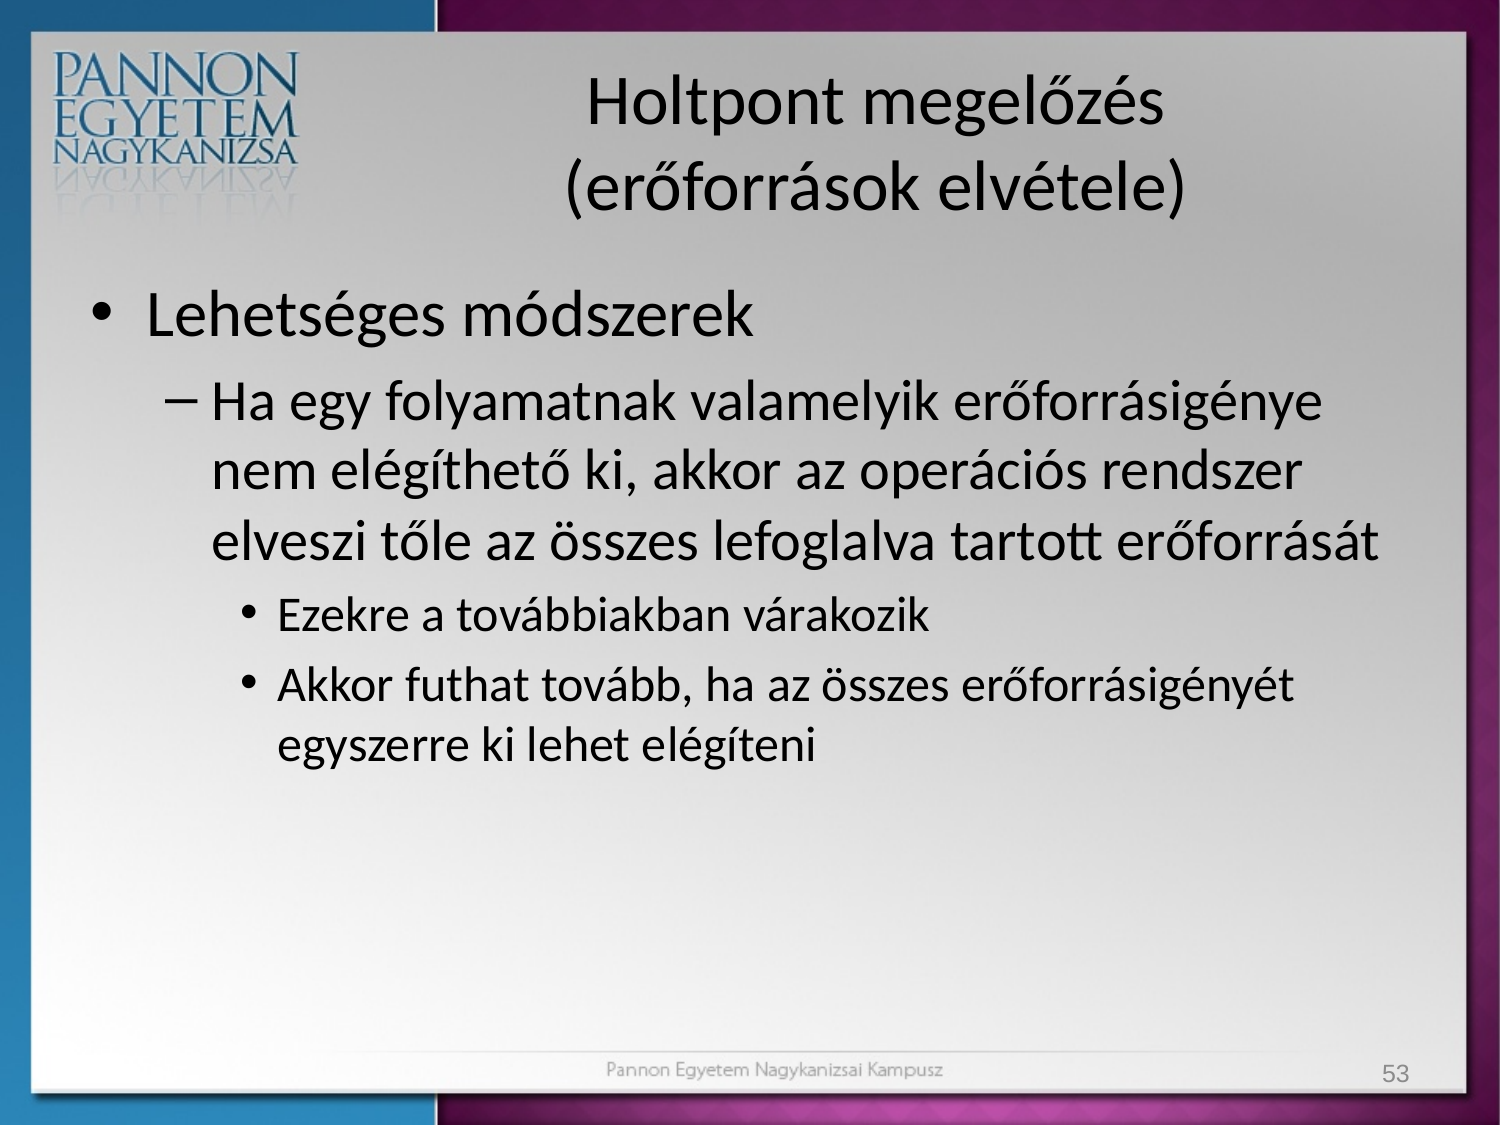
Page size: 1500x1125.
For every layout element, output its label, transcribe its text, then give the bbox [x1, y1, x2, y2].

list Lehetséges módszerek Ha egy folyamatnak valamelyik erőforrásigénye nem elégíthető ki, akkor az operációs rendszer elveszi tőle az összes lefoglalva tartott erőforrását Ezekre a továbbiakban várakozik Akkor futhat tovább, ha az összes erőforrásigényét egyszerre ki lehet elégíteni [75, 262, 1425, 1038]
title Holtpont megelőzés (erőforrások elvétele) [328, 45, 1425, 233]
picture [0, 0, 1500, 1125]
slide_number 53 [1074, 1042, 1425, 1103]
